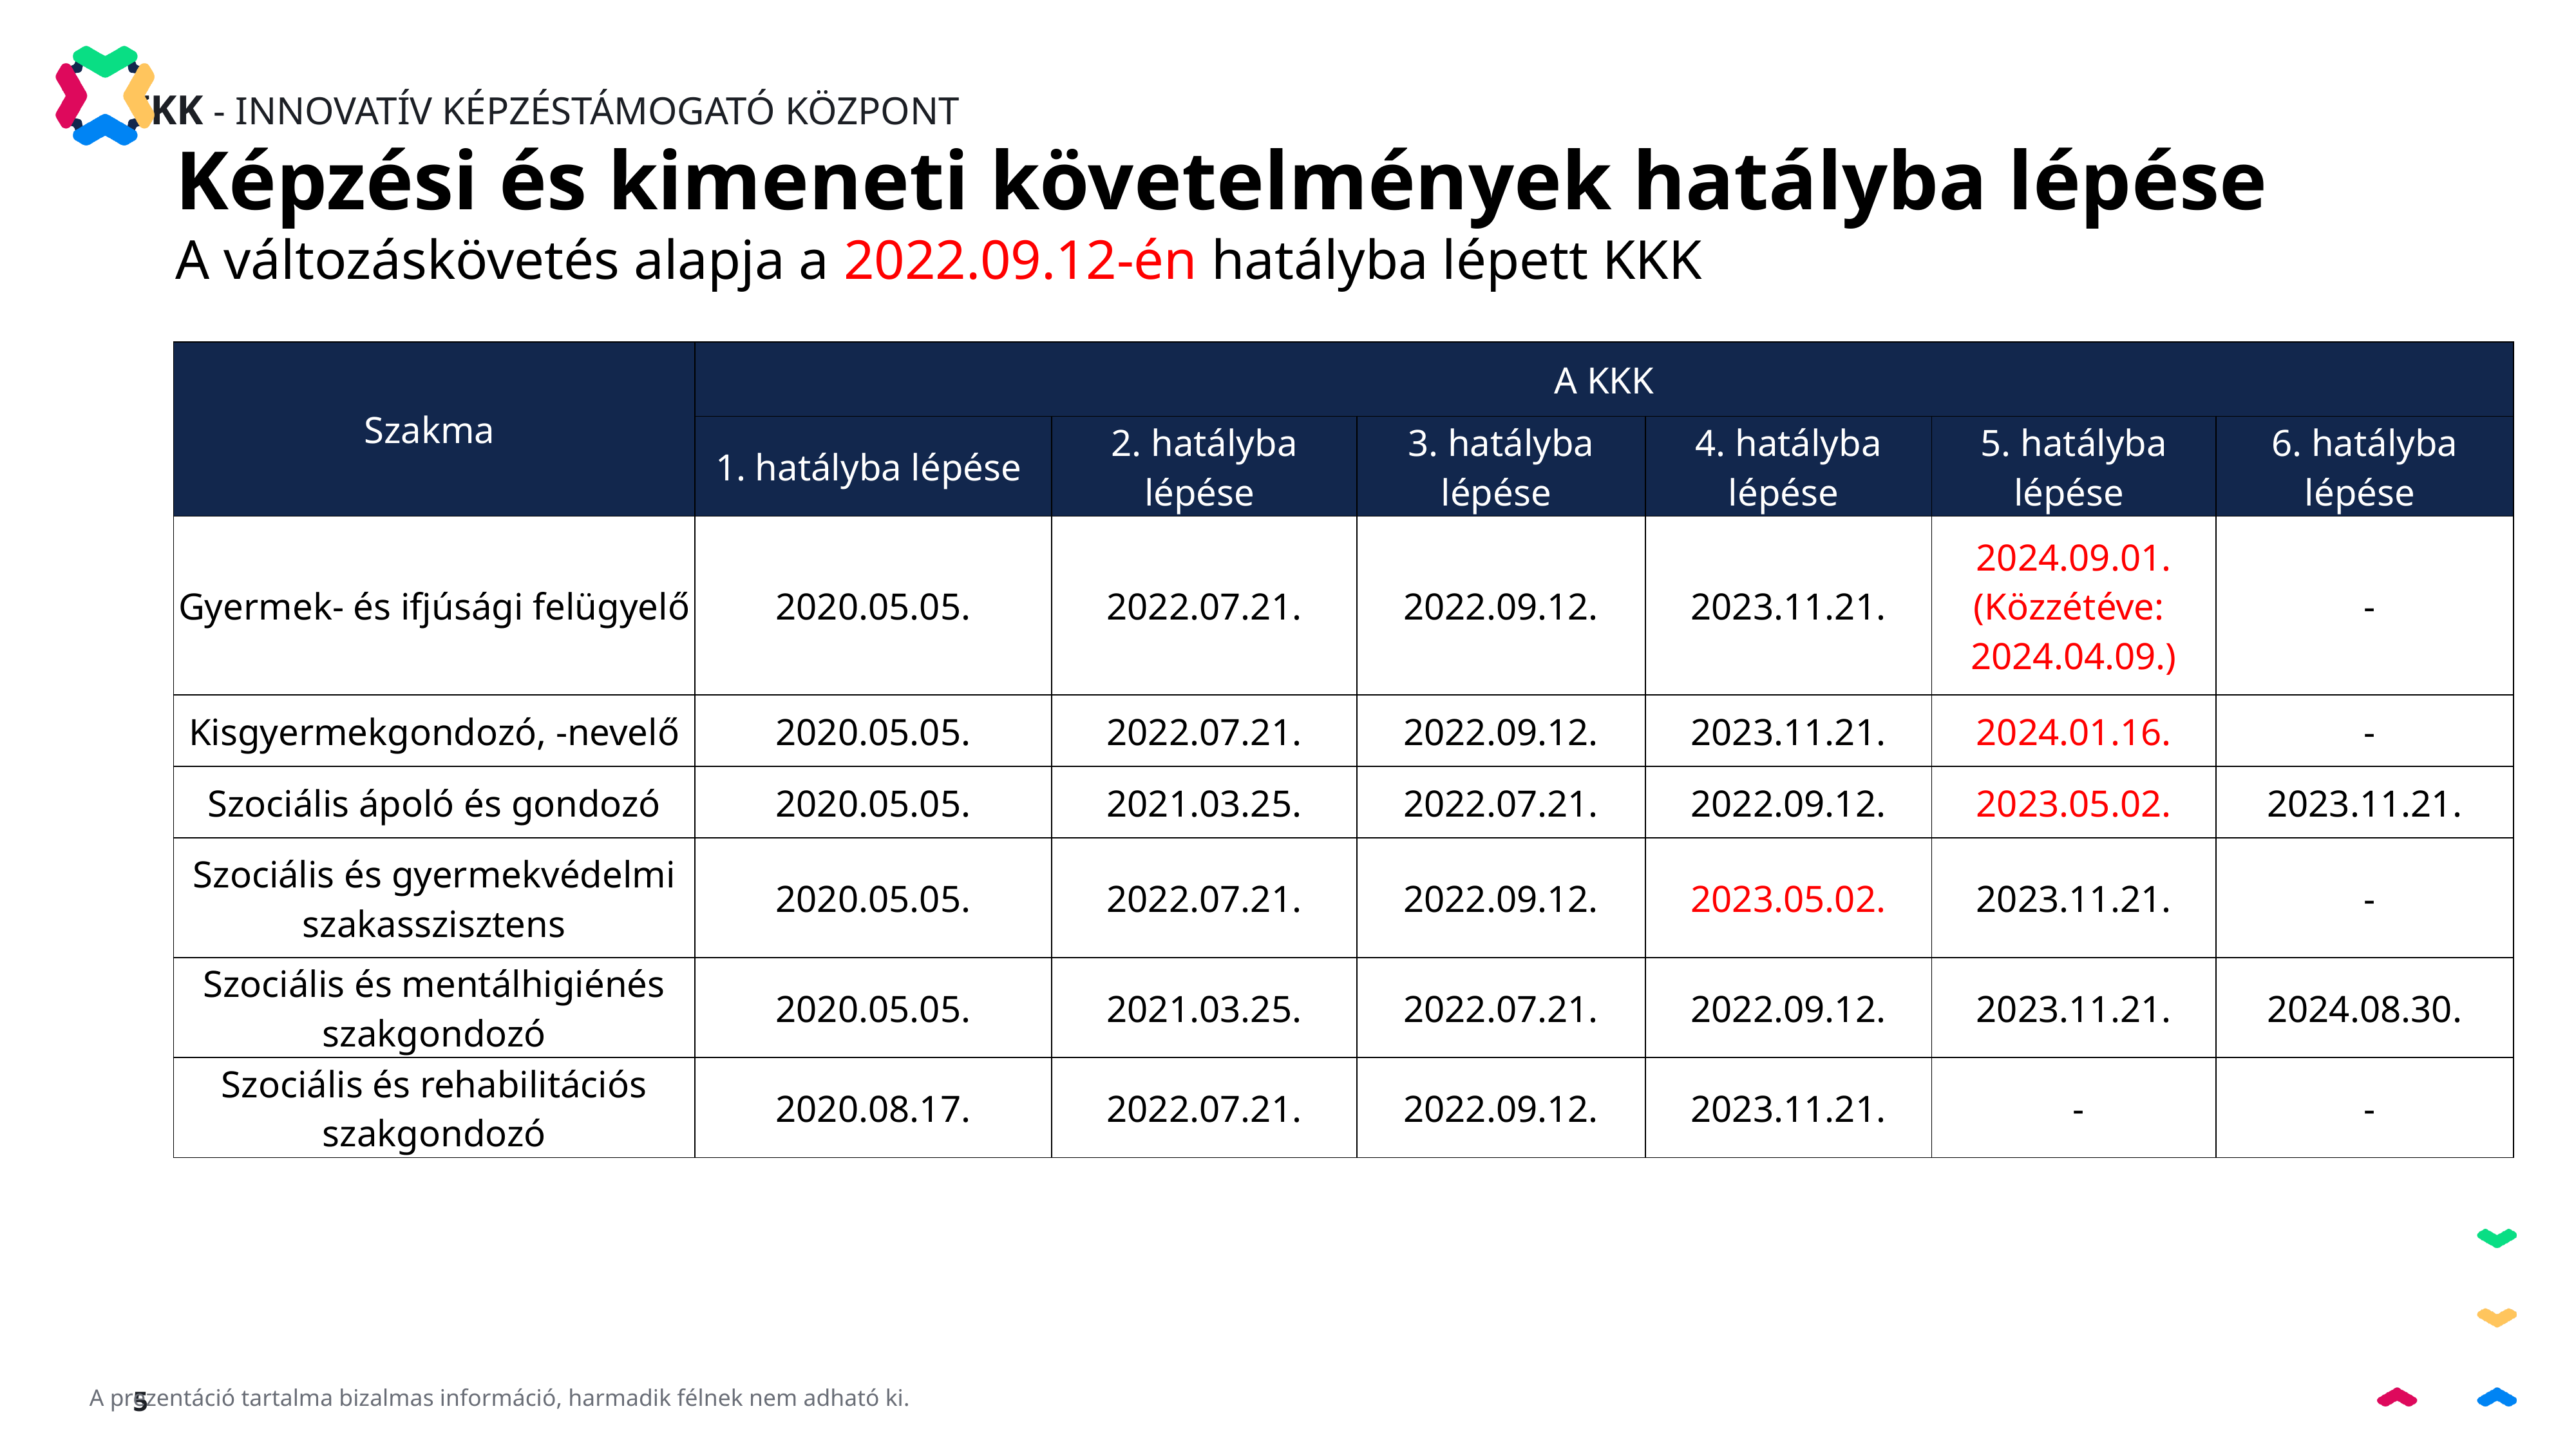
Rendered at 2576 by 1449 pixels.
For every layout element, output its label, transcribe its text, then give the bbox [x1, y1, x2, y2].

table_cell 2. hatályba lépése [1052, 417, 1356, 516]
table_cell 2022.09.12. [1646, 958, 1931, 1057]
table_header Szakma [174, 343, 694, 516]
table_cell 2020.05.05. [696, 767, 1051, 837]
table_cell 2022.07.21. [1052, 696, 1356, 766]
table_cell 2022.09.12. [1358, 516, 1645, 694]
table_cell 1. hatályba lépése [696, 417, 1051, 516]
table_cell Gyermek- és ifjúsági felügyelő [174, 516, 694, 694]
table_cell 2022.07.21. [1052, 838, 1356, 957]
table_cell 2024.09.01. (Közzétéve: 2024.04.09.) [1932, 516, 2215, 694]
table_cell Szociális és mentálhigiénés szakgondozó [174, 958, 694, 1057]
table_cell 2023.11.21. [2217, 767, 2513, 837]
table_header A KKK [696, 343, 2513, 416]
table_cell 2022.09.12. [1358, 838, 1645, 957]
table_cell - [2217, 696, 2513, 766]
table_cell 5. hatályba lépése [1932, 417, 2215, 516]
table_cell 4. hatályba lépése [1646, 417, 1931, 516]
table_cell 2020.08.17. [696, 1058, 1051, 1157]
table_cell 2021.03.25. [1052, 958, 1356, 1057]
table_cell 2020.05.05. [696, 696, 1051, 766]
table_cell 2022.09.12. [1358, 1058, 1645, 1157]
table_cell 2022.07.21. [1052, 1058, 1356, 1157]
table_cell Kisgyermekgondozó, -nevelő [174, 696, 694, 766]
table_cell 2023.11.21. [1932, 958, 2215, 1057]
table_cell - [2217, 1058, 2513, 1157]
list Képzési és kimeneti követelmények hatályba lépése A változáskövetés alapja a 2022.09.12-én hatályba lépett KKK [175, 129, 2336, 304]
table_cell 2023.11.21. [1646, 516, 1931, 694]
picture [55, 46, 155, 146]
table_cell Szociális és gyermekvédelmi szakasszisztens [174, 838, 694, 957]
table_cell Szociális ápoló és gondozó [174, 767, 694, 837]
table_cell 2020.05.05. [696, 838, 1051, 957]
table_cell - [2217, 516, 2513, 694]
table_cell 3. hatályba lépése [1358, 417, 1645, 516]
picture [2377, 1229, 2517, 1406]
table_cell 2023.11.21. [1646, 696, 1931, 766]
table_cell 2024.08.30. [2217, 958, 2513, 1057]
table_cell 2022.07.21. [1358, 958, 1645, 1057]
table_cell 2020.05.05. [696, 958, 1051, 1057]
table_cell - [1932, 1058, 2215, 1157]
table_cell 2022.09.12. [1358, 696, 1645, 766]
table_cell 2021.03.25. [1052, 767, 1356, 837]
table_cell 2023.05.02. [1932, 767, 2215, 837]
table_cell 2023.11.21. [1932, 838, 2215, 957]
table_cell 2022.09.12. [1646, 767, 1931, 837]
table_cell - [2217, 838, 2513, 957]
table_cell 2022.07.21. [1052, 516, 1356, 694]
table_cell 2022.07.21. [1358, 767, 1645, 837]
table_cell 6. hatályba lépése [2217, 417, 2513, 516]
table_cell 2023.11.21. [1646, 1058, 1931, 1157]
table_cell 2024.01.16. [1932, 696, 2215, 766]
table_cell 2023.05.02. [1646, 838, 1931, 957]
table_cell Szociális és rehabilitációs szakgondozó [174, 1058, 694, 1157]
table_cell 2020.05.05. [696, 516, 1051, 694]
